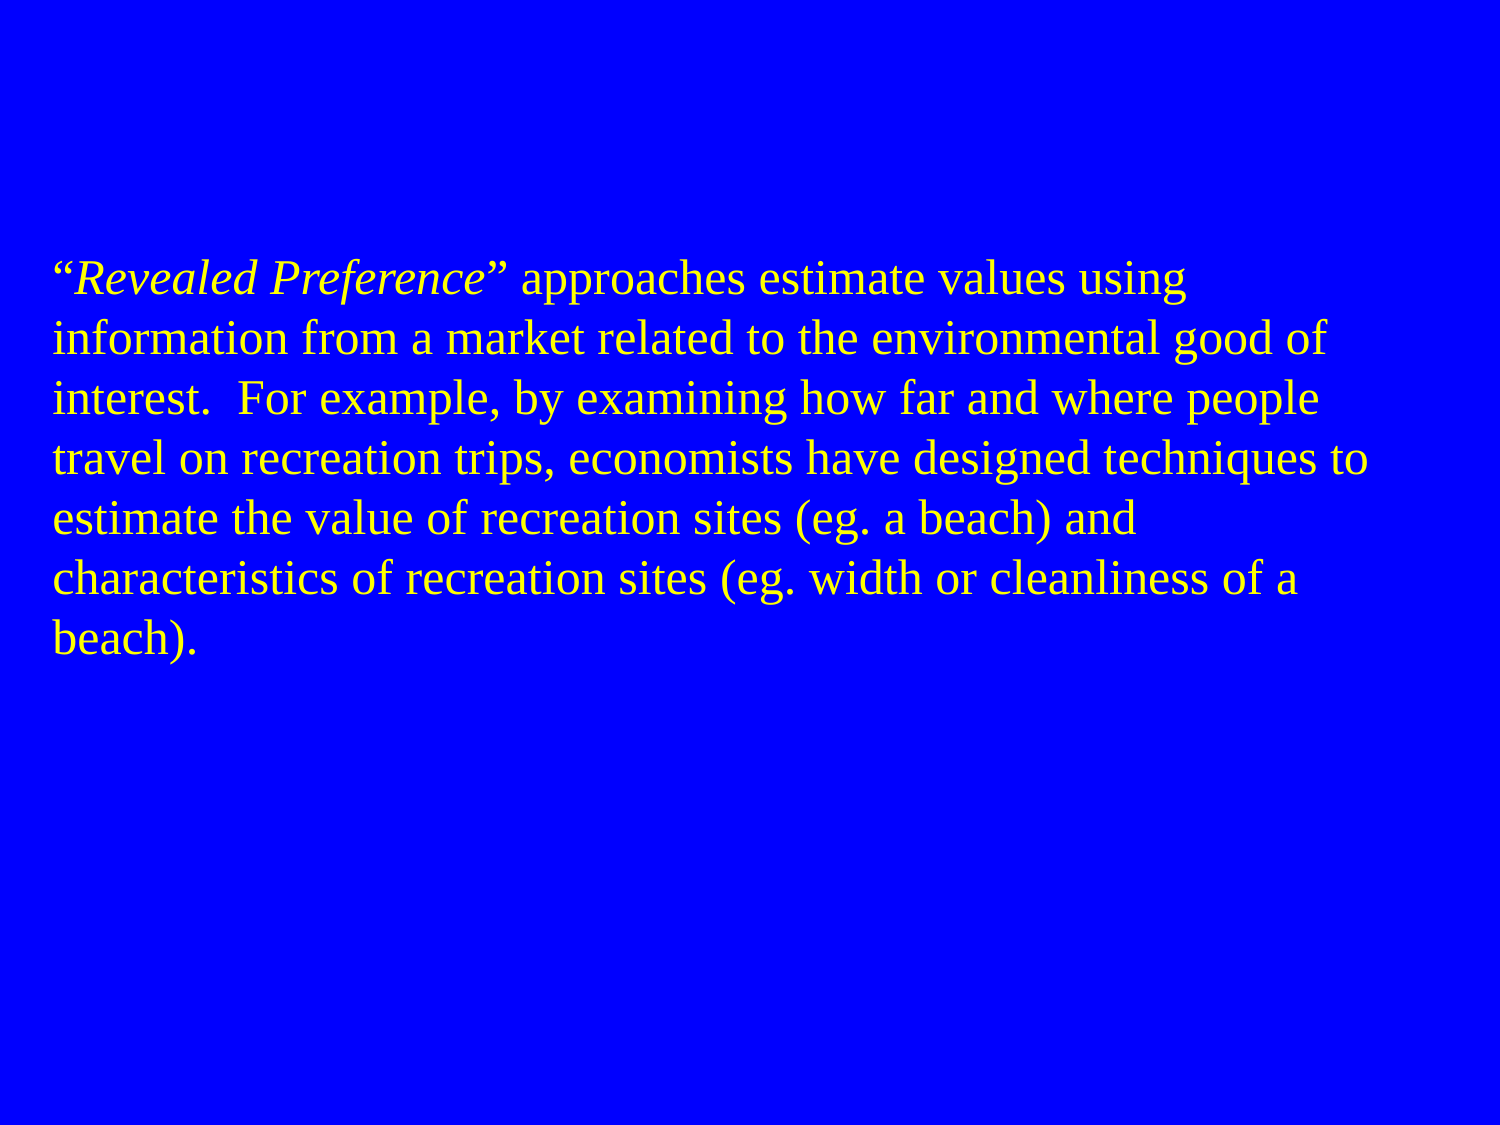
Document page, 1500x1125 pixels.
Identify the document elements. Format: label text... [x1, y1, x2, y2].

text_box “Revealed Preference” approaches estimate values using information from a market related to the environmental good of interest. For example, by examining how far and where people travel on recreation trips, economists have designed techniques to estimate the value of recreation sites (eg. a beach) and characteristics of recreation sites (eg. width or cleanliness of a beach). [37, 237, 1450, 673]
